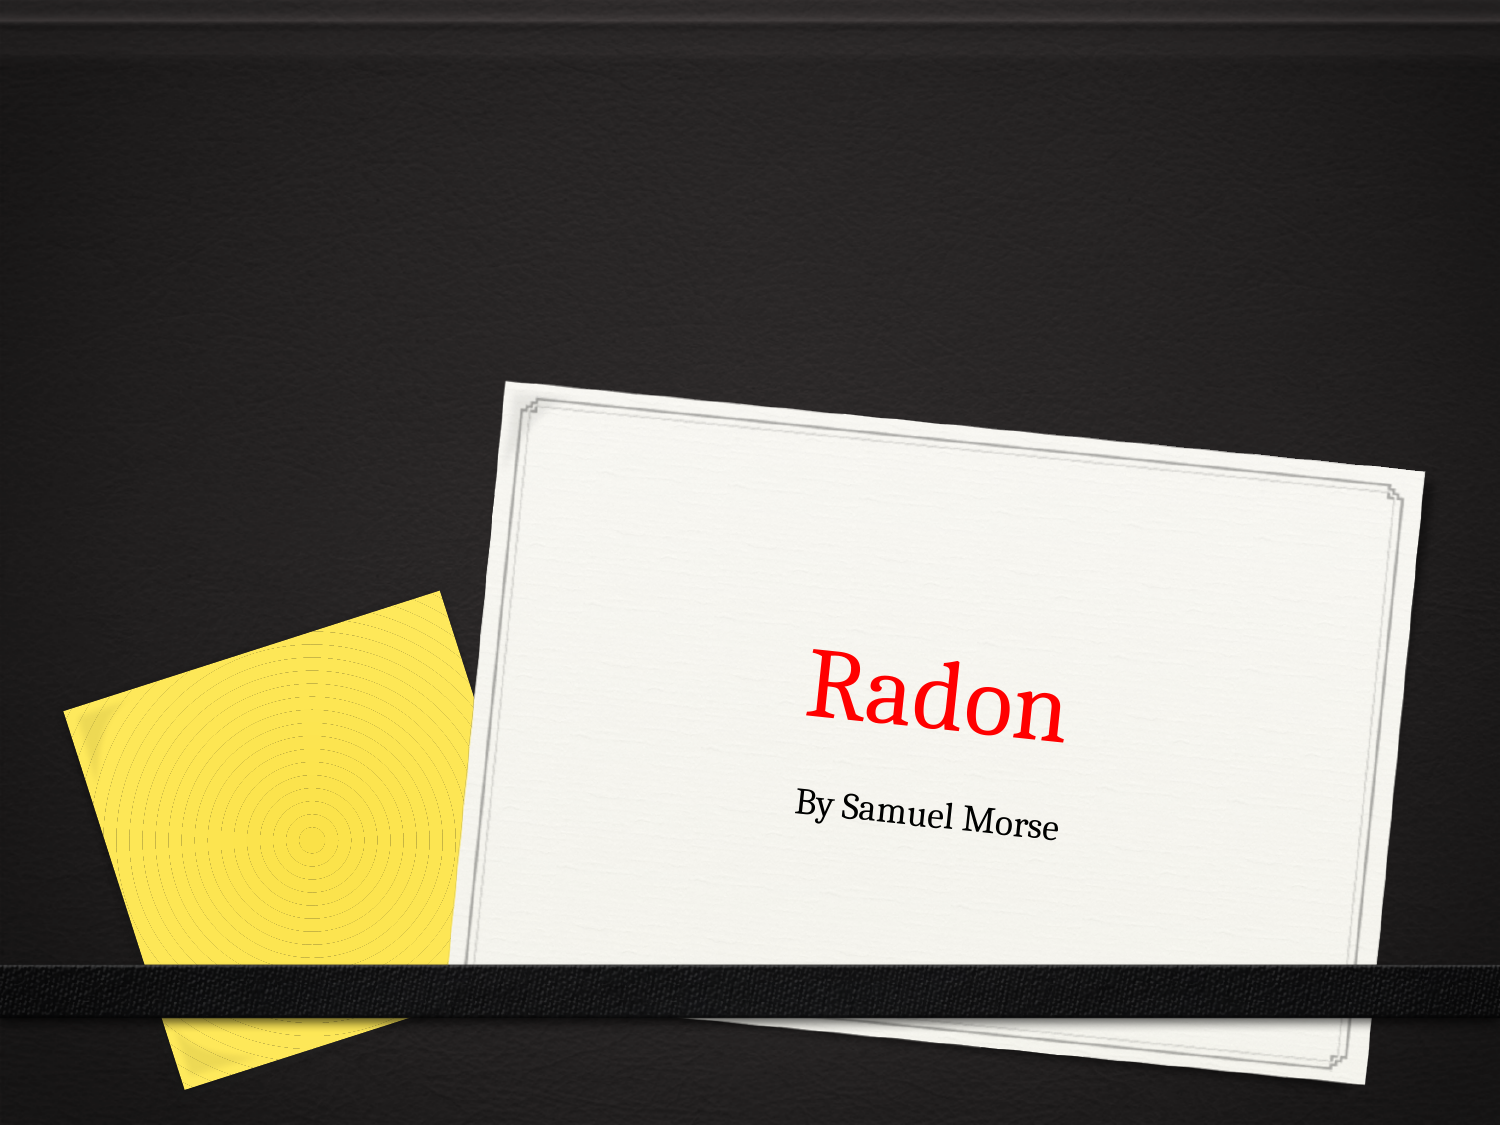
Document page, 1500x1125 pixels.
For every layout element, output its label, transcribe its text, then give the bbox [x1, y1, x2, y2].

title Radon [536, 453, 1355, 798]
subtitle By Samuel Morse [518, 740, 1326, 994]
picture [0, 379, 1500, 1102]
picture [69, 693, 157, 788]
